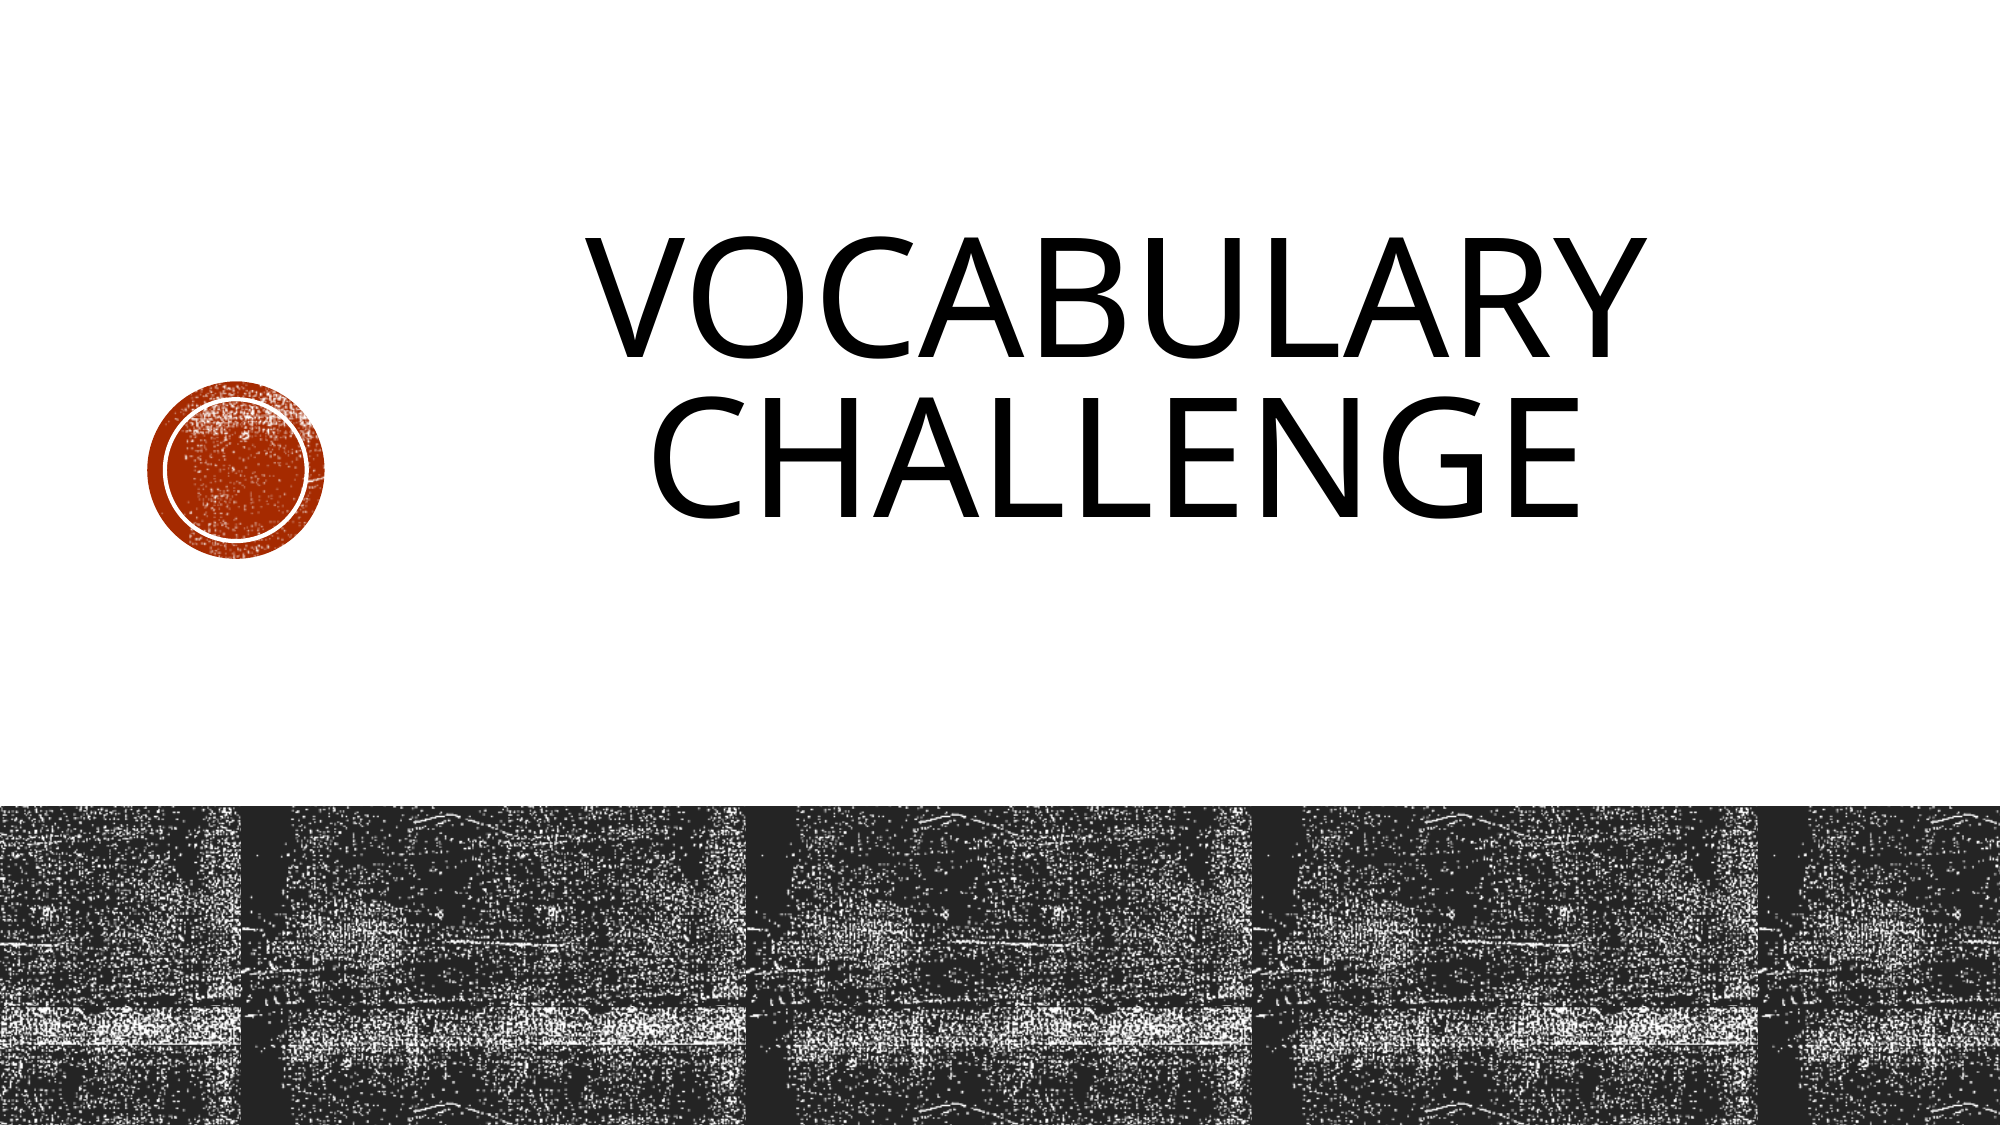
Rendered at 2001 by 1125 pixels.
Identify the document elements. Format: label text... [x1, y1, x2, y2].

title Vocabulary Challenge [355, 201, 1878, 779]
